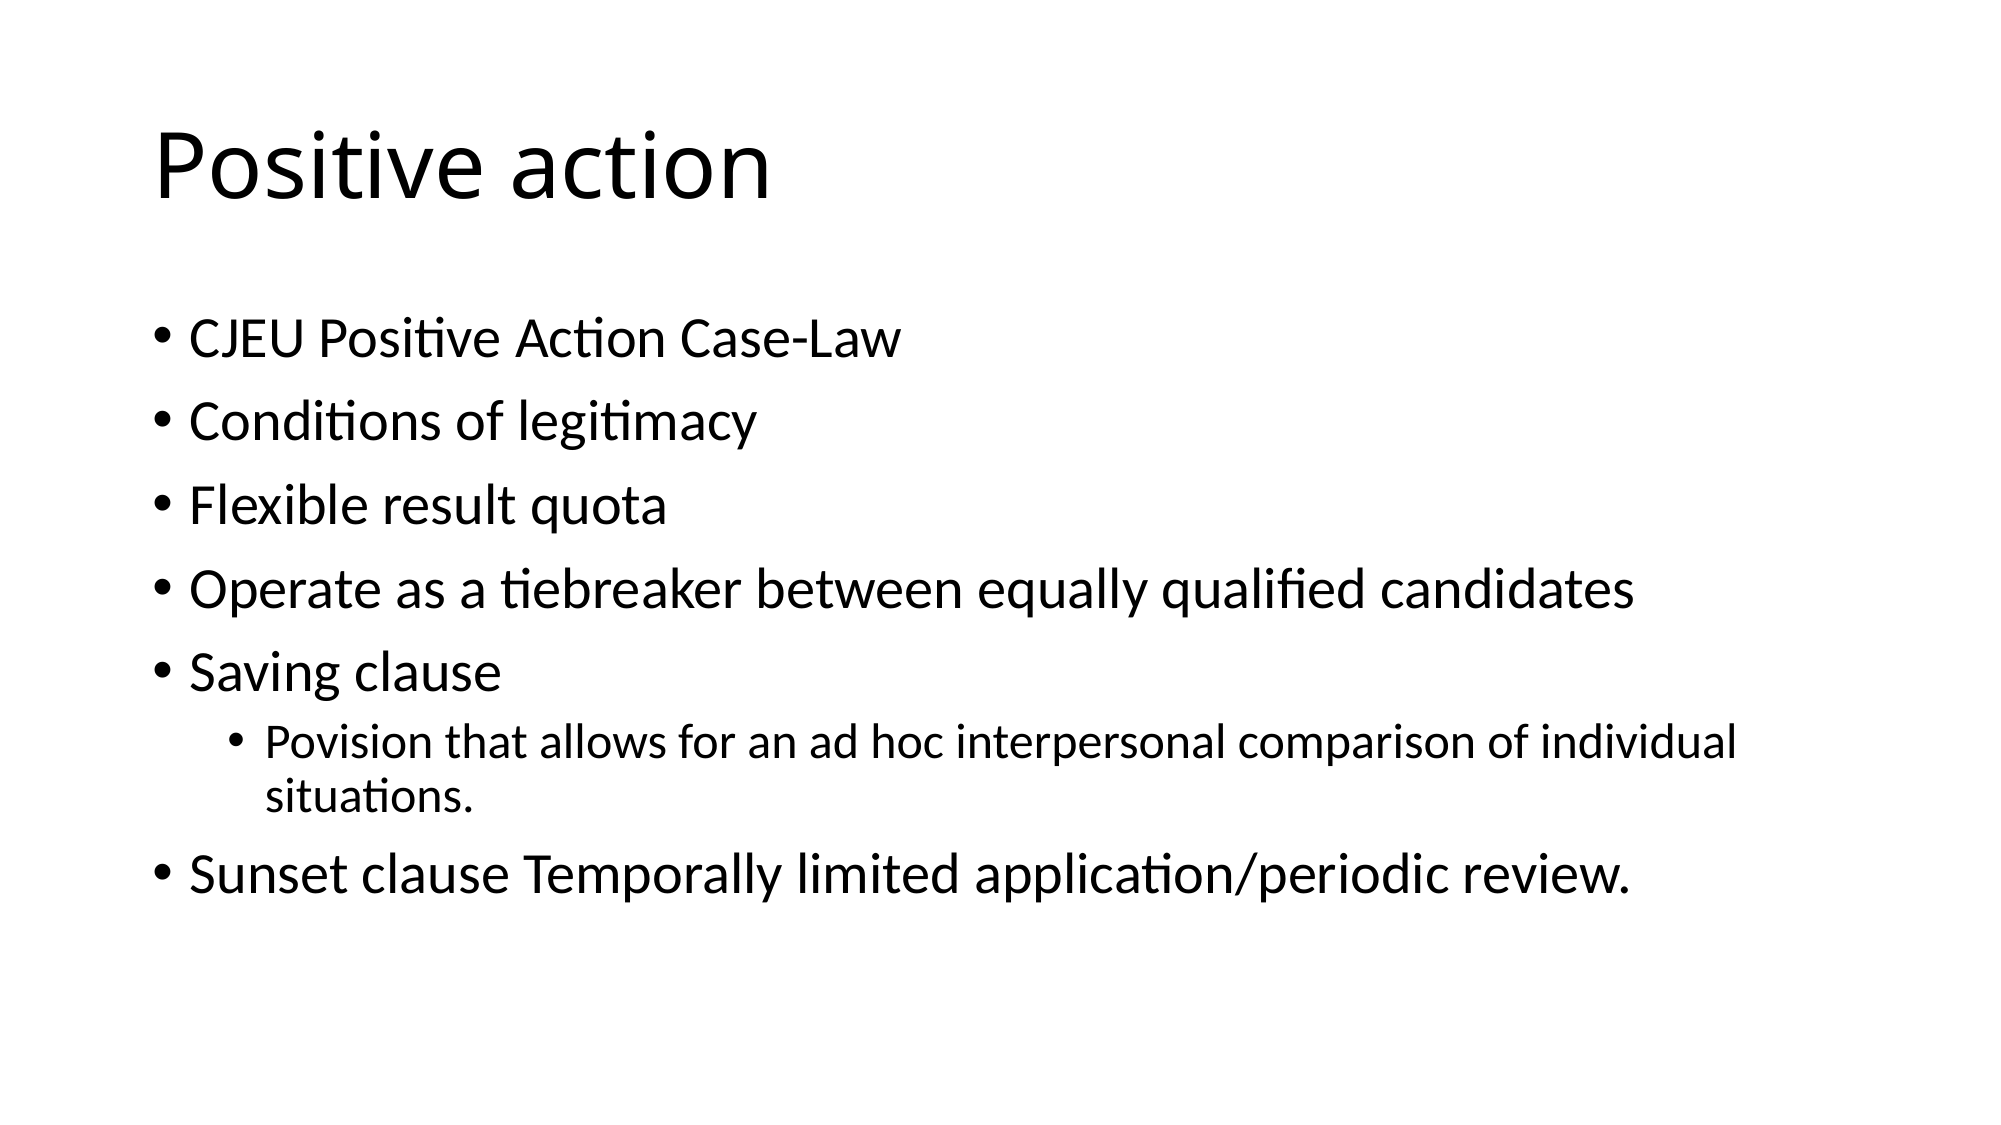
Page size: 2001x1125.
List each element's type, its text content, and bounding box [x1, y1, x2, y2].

title Positive action [137, 59, 1863, 278]
list CJEU Positive Action Case-Law Conditions of legitimacy Flexible result quota Operate as a tiebreaker between equally qualified candidates Saving clause Povision that allows for an ad hoc interpersonal comparison of individual situations. Sunset clause Temporally limited application/periodic review. [137, 299, 1863, 1014]
